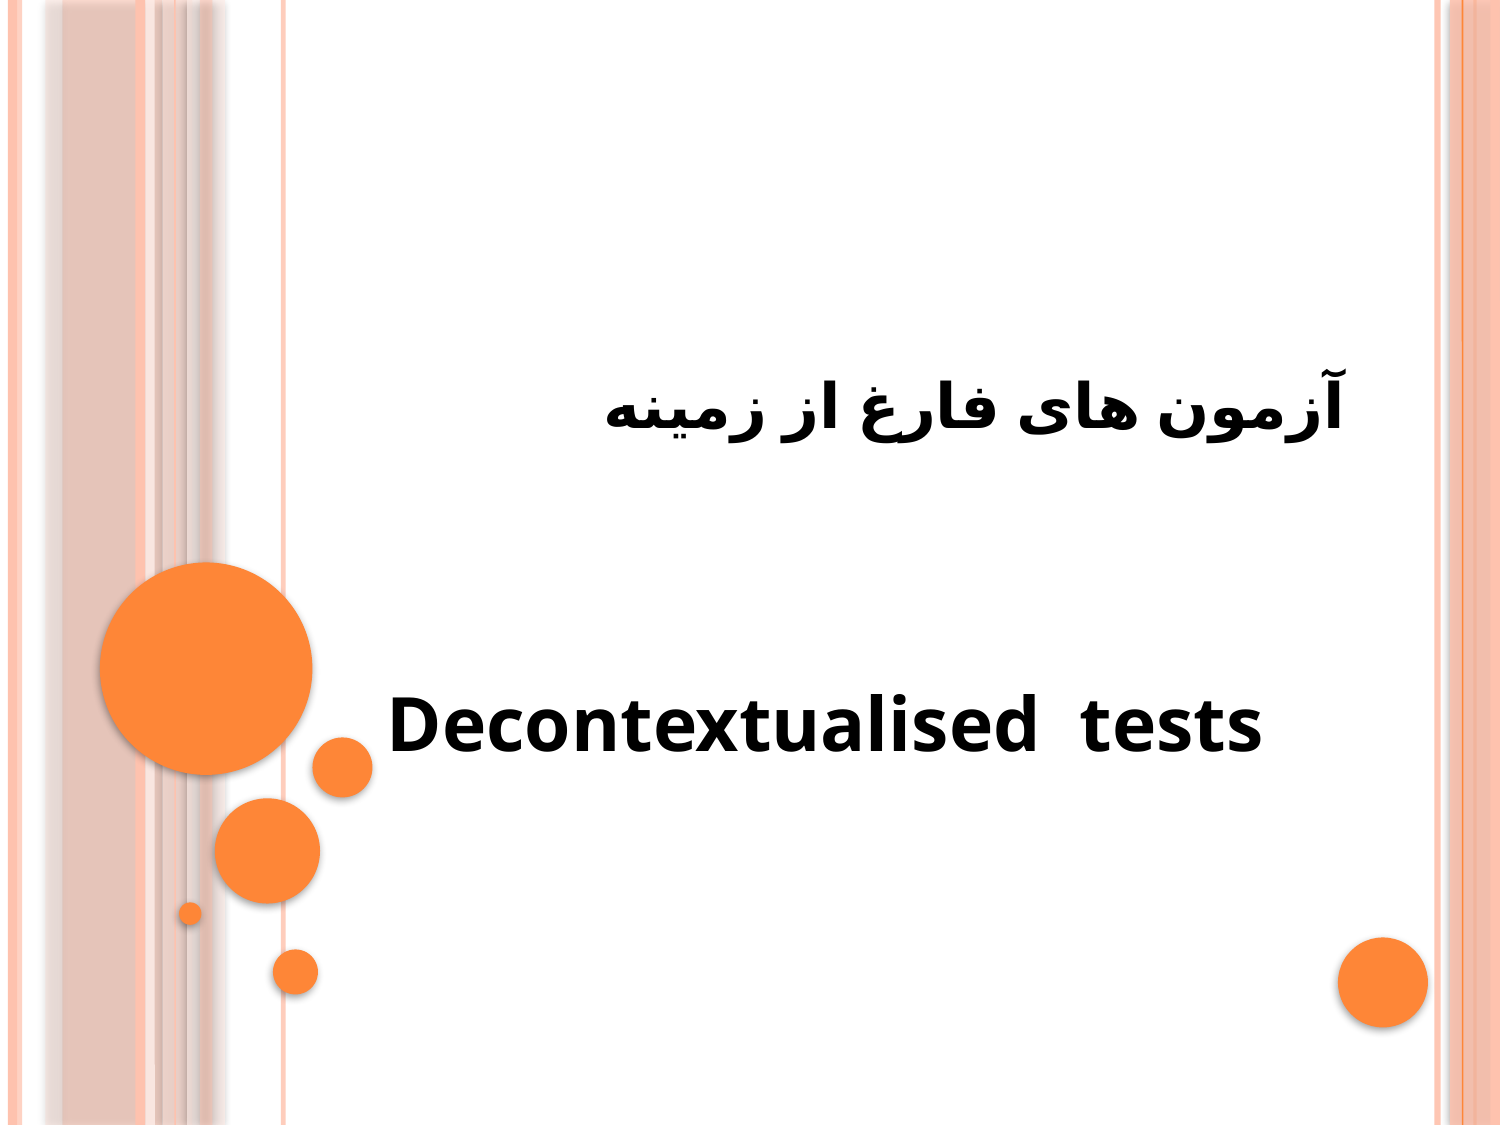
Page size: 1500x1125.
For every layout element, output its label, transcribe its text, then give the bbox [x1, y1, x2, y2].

subtitle Decontextualised tests [371, 668, 1385, 894]
title آزمون های فارغ از زمینه [348, 137, 1361, 448]
